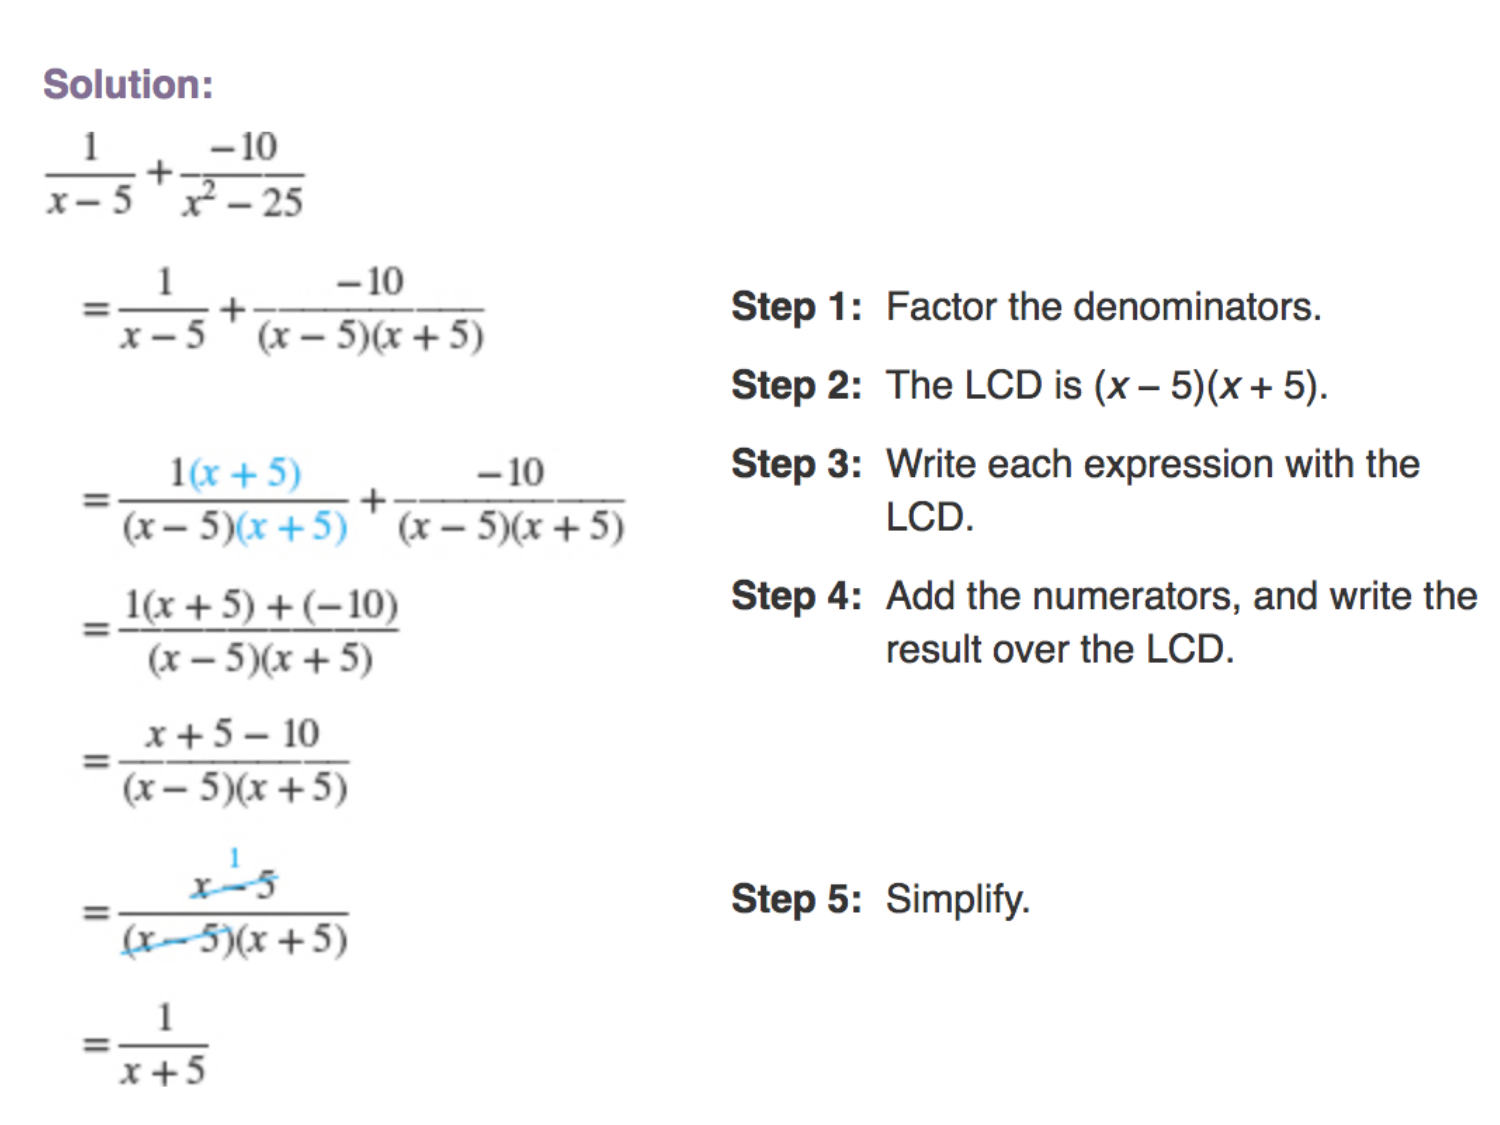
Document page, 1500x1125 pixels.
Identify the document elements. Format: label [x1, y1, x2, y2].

list [0, 44, 1500, 1098]
